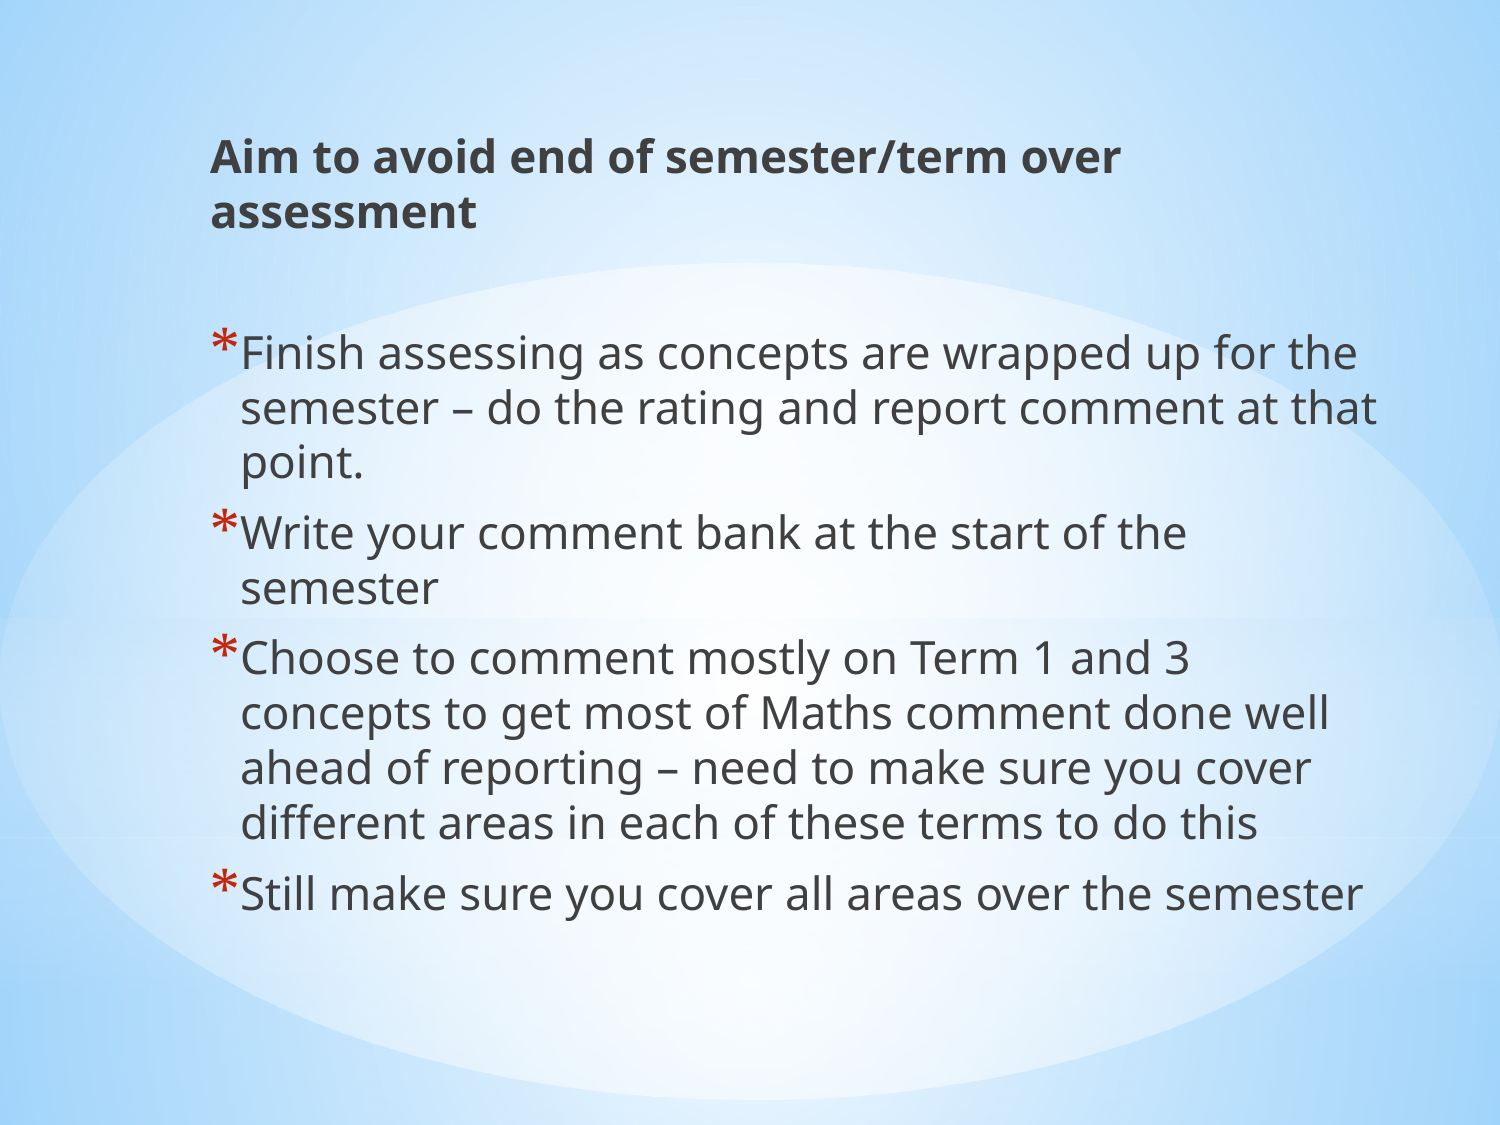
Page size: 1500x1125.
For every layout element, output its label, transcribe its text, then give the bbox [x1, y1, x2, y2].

list Aim to avoid end of semester/term over assessment Finish assessing as concepts are wrapped up for the semester – do the rating and report comment at that point. Write your comment bank at the start of the semester Choose to comment mostly on Term 1 and 3 concepts to get most of Maths comment done well ahead of reporting – need to make sure you cover different areas in each of these terms to do this Still make sure you cover all areas over the semester [187, 120, 1400, 988]
